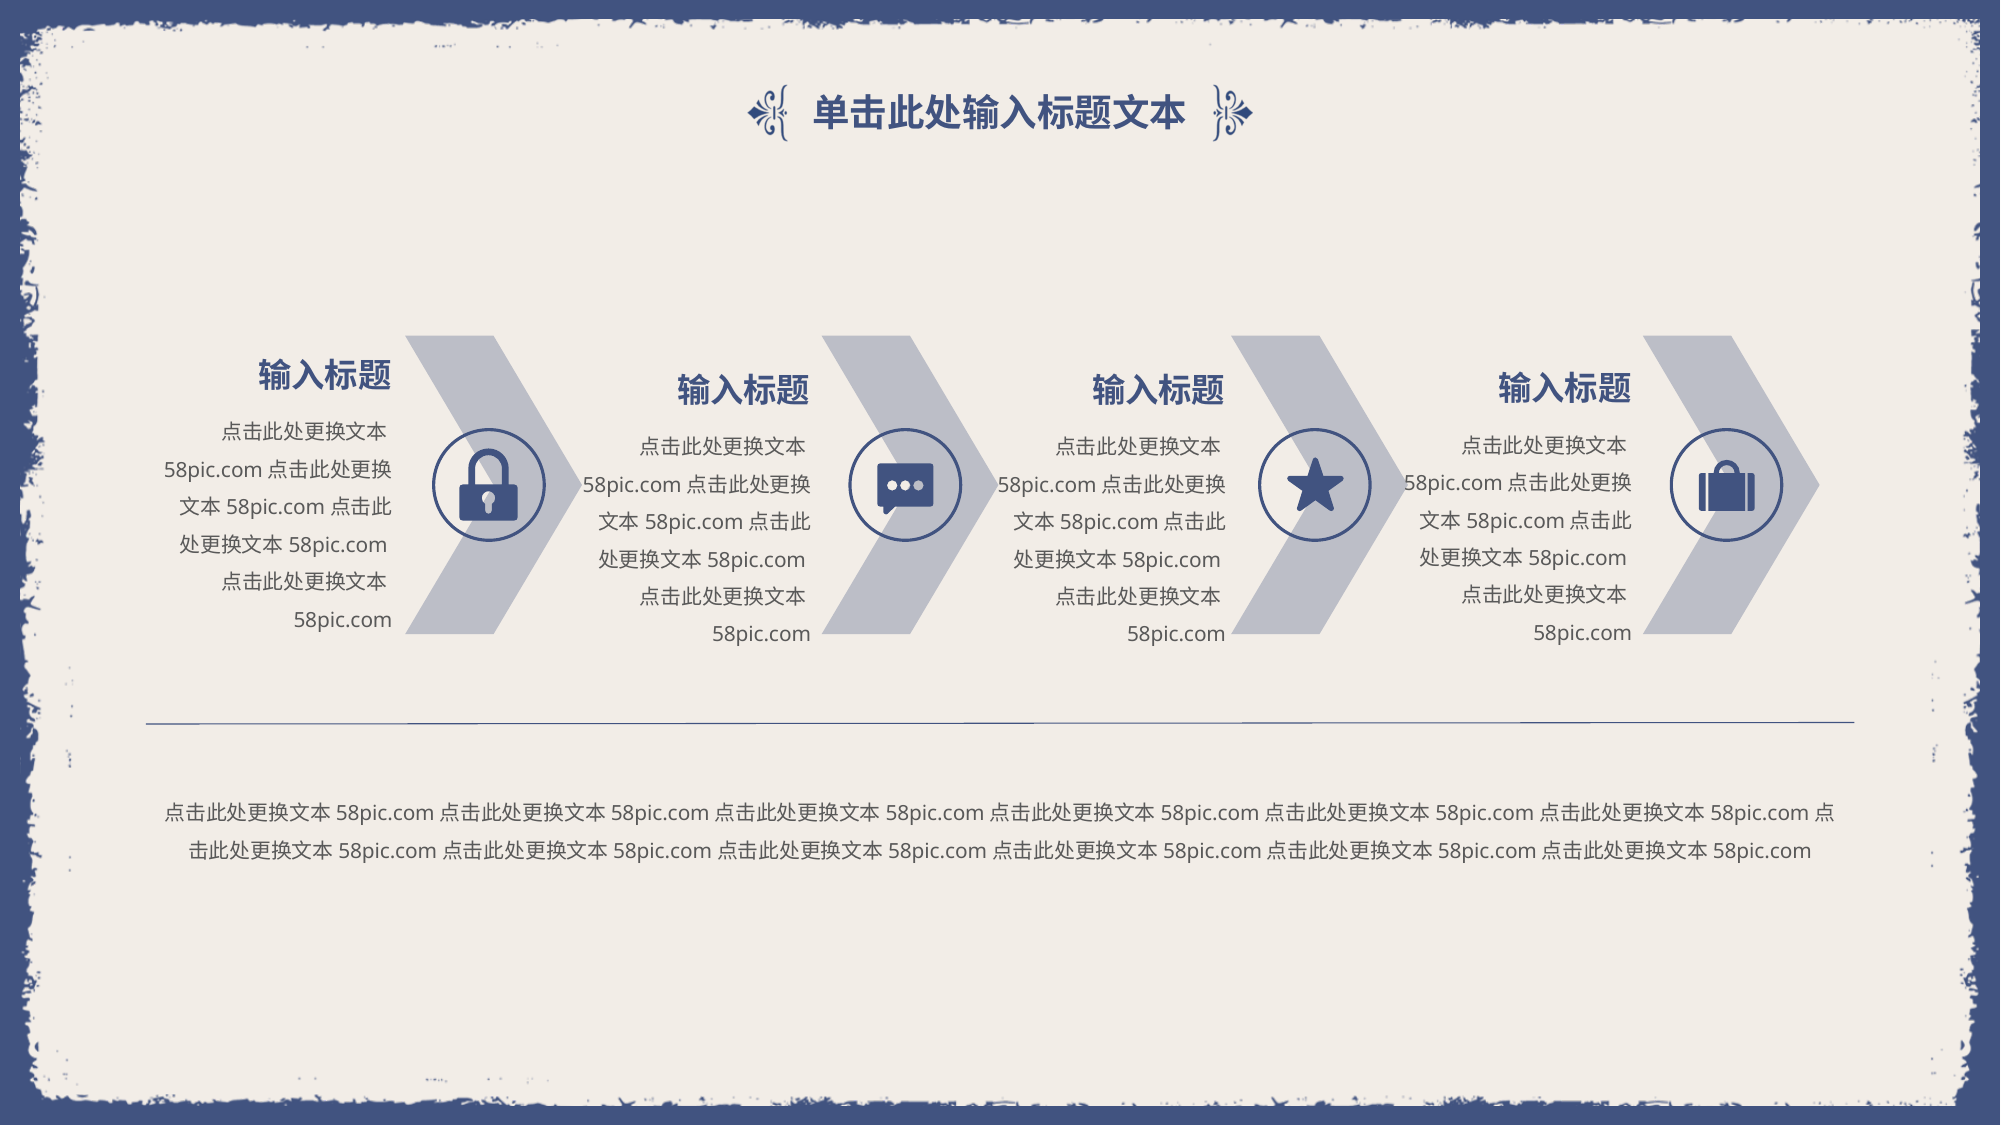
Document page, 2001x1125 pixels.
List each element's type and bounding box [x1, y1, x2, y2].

text_box [849, 429, 961, 541]
picture [738, 93, 796, 134]
text_box [1671, 429, 1782, 541]
text_box [433, 429, 545, 541]
text_box [0, 6, 2000, 1119]
text_box [1259, 429, 1371, 541]
picture [1204, 93, 1262, 134]
